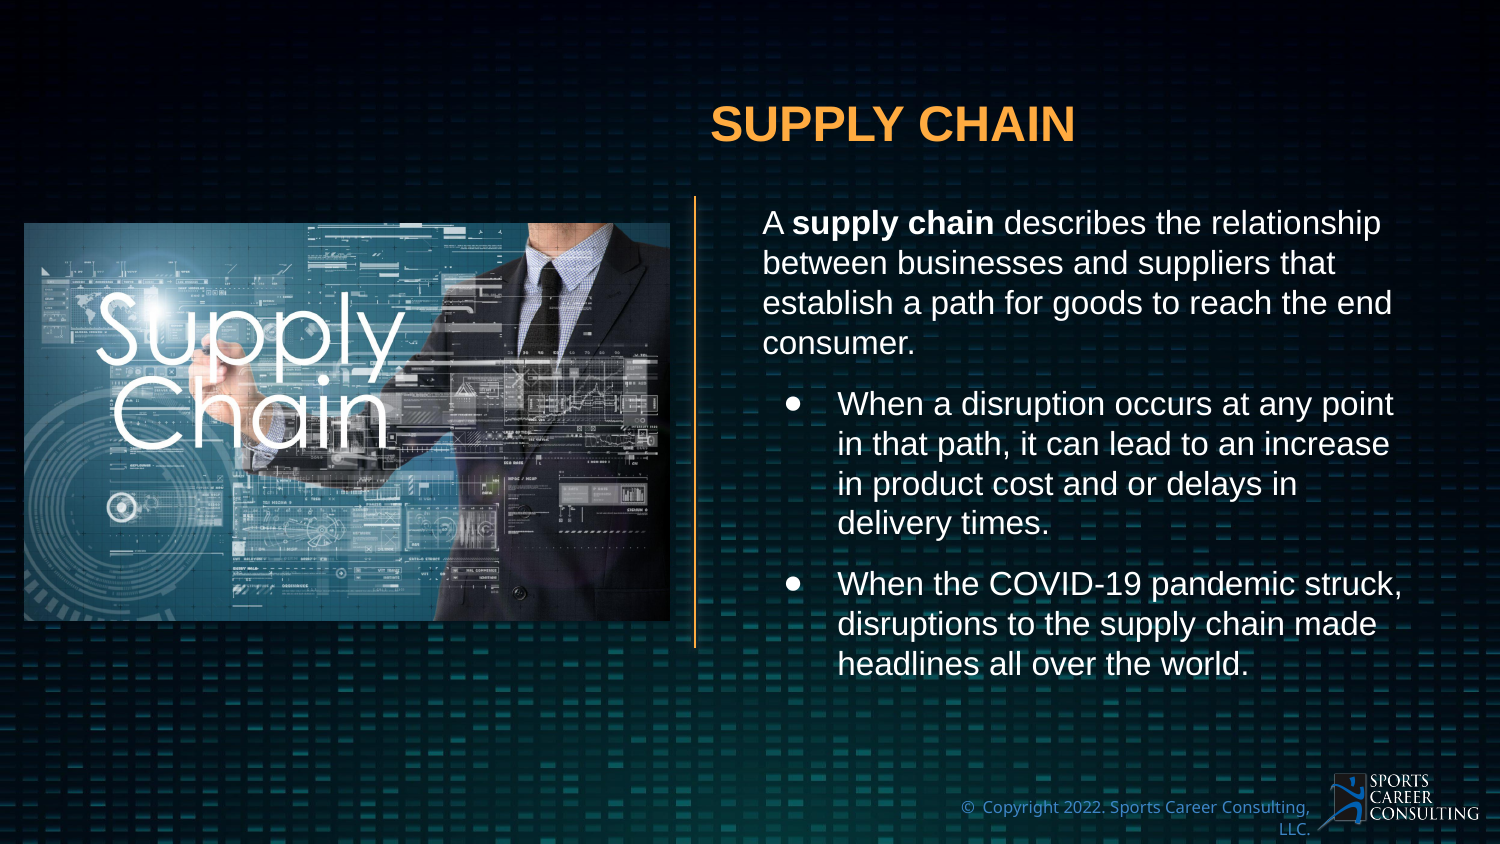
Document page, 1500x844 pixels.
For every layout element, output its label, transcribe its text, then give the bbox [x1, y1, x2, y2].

list A supply chain describes the relationship between businesses and suppliers that establish a path for goods to reach the end consumer. When a disruption occurs at any point in that path, it can lead to an increase in product cost and or delays in delivery times. When the COVID-19 pandemic struck, disruptions to the supply chain made headlines all over the world. [747, 186, 1422, 658]
picture [0, 0, 1500, 844]
title SUPPLY CHAIN [694, 107, 1456, 167]
text_box © Copyright 2022. Sports Career Consulting, LLC. [914, 769, 1326, 844]
